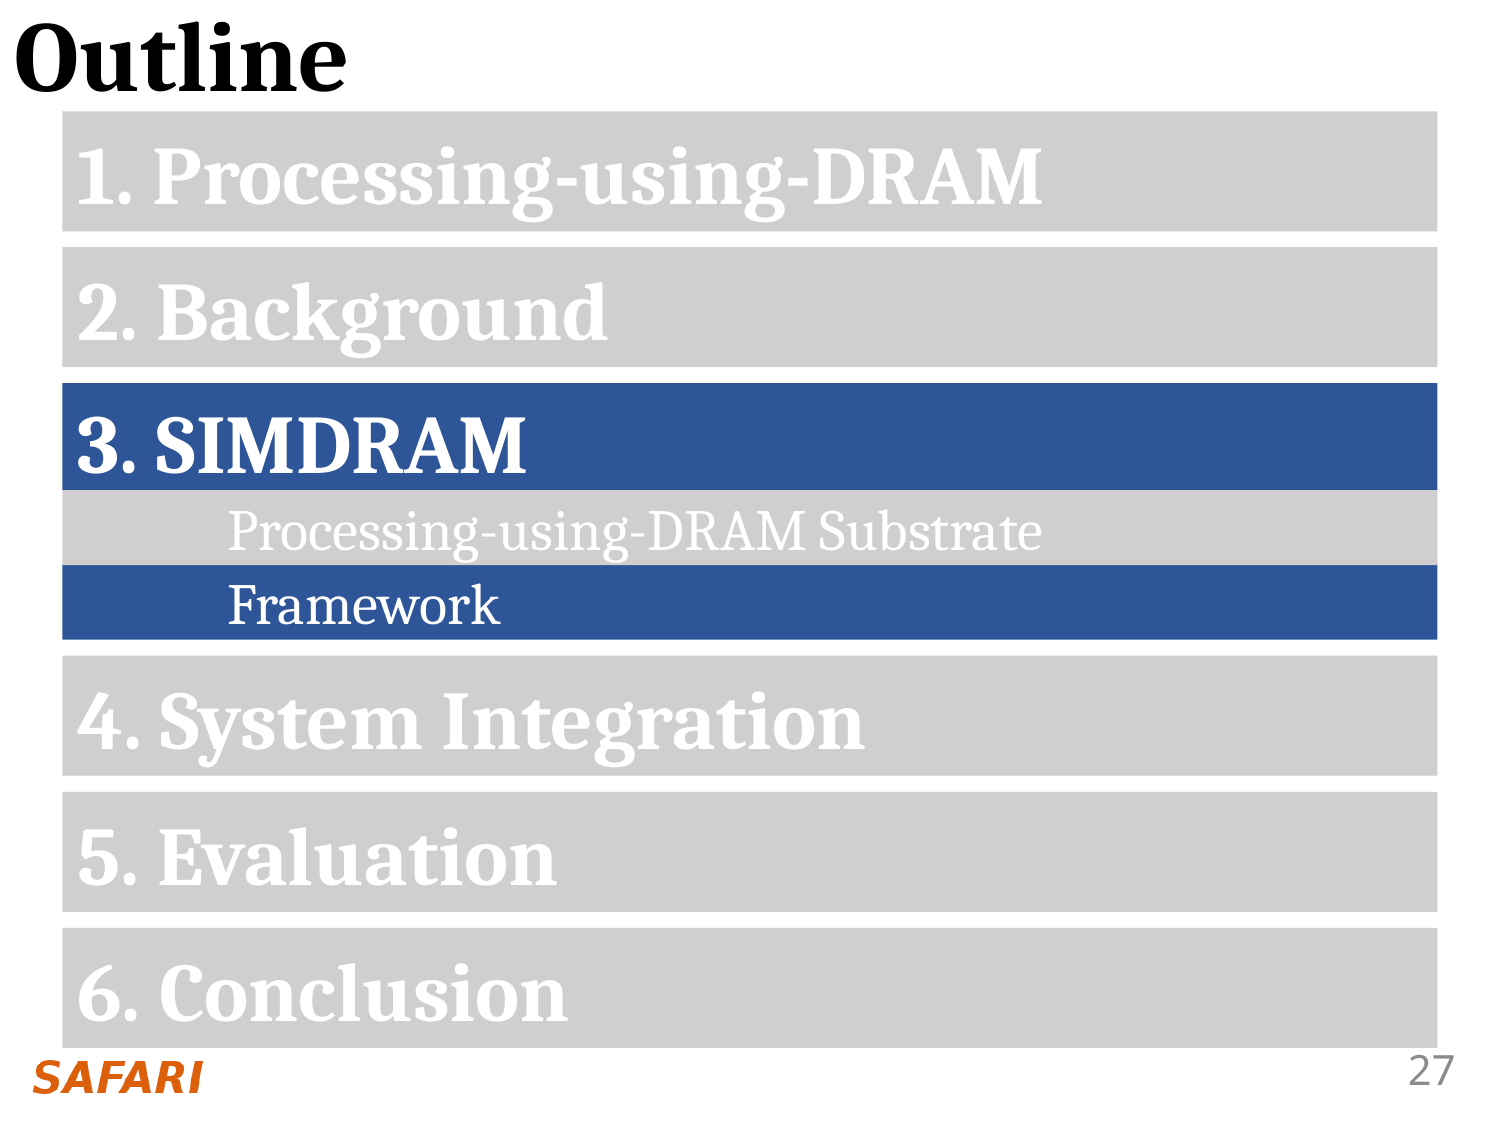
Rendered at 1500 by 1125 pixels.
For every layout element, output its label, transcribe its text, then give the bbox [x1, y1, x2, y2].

picture [31, 1051, 209, 1104]
title Outline [0, 0, 1475, 119]
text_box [62, 111, 1438, 1048]
